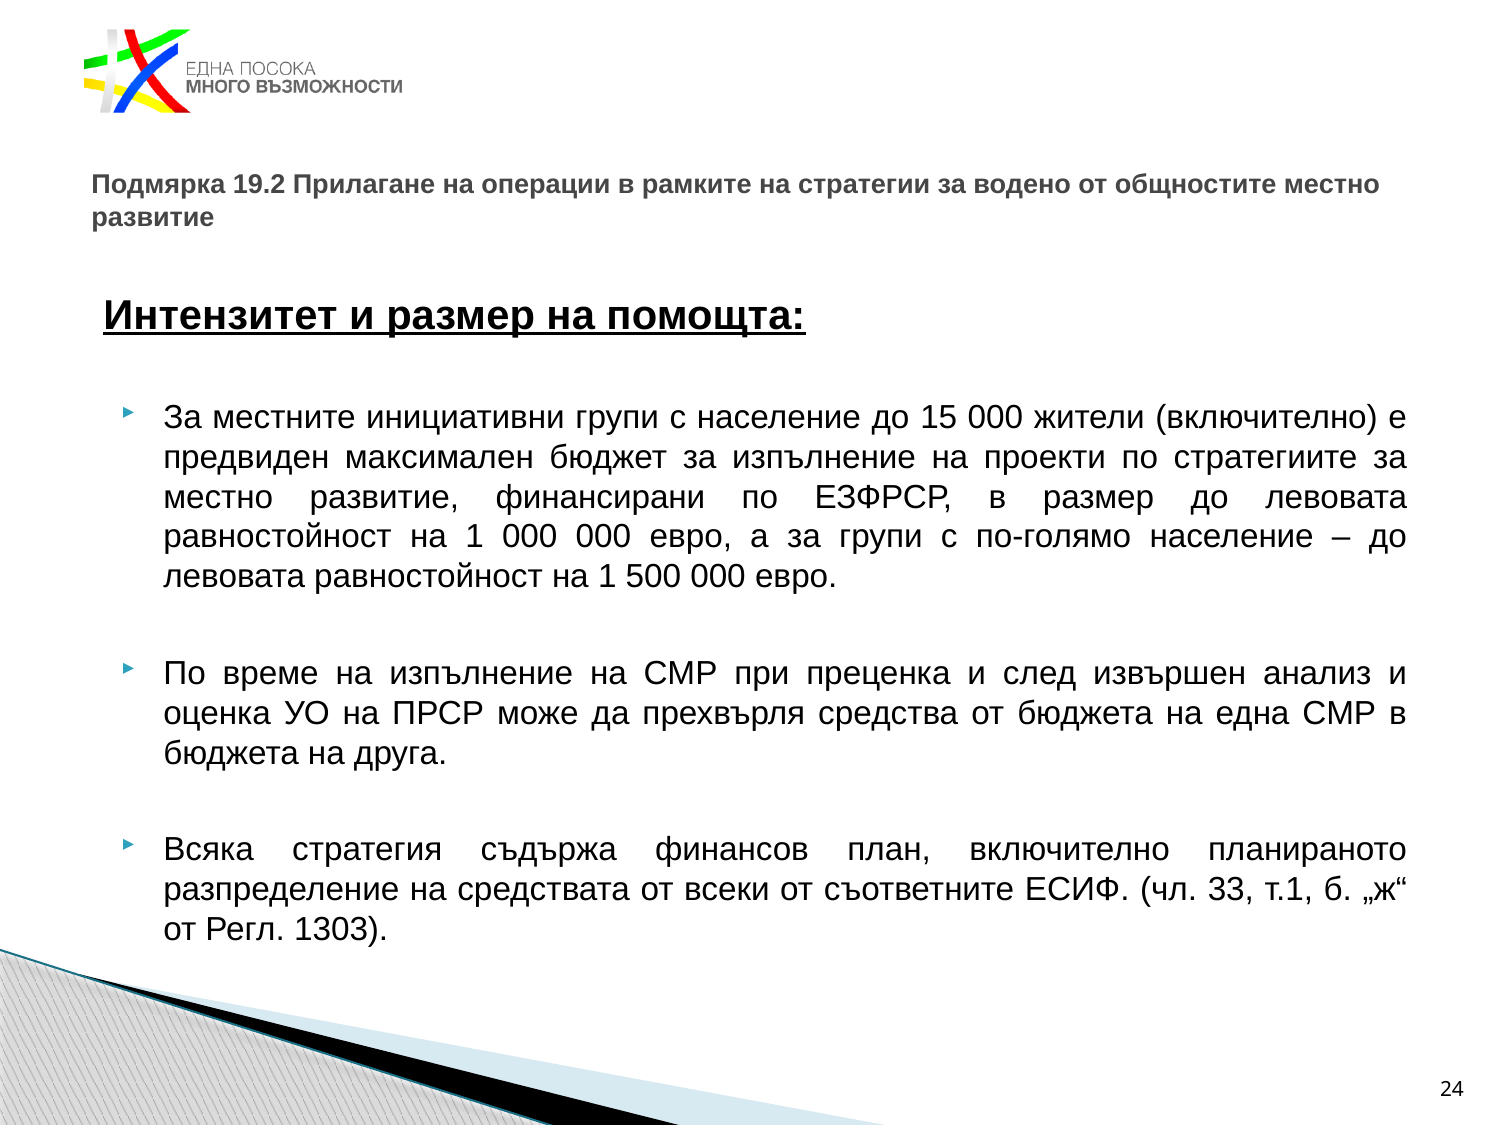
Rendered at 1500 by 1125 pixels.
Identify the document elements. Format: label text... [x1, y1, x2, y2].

text_box Интензитет и размер на помощта: За местните инициативни групи с население до 15 000 жители (включително) е предвиден максимален бюджет за изпълнение на проекти по стратегиите за местно развитие, финансирани по ЕЗФРСР, в размер до левовата равностойност на 1 000 000 евро, а за групи с по-голямо население – до левовата равностойност на 1 500 000 евро. По време на изпълнение на СМР при преценка и след извършен анализ и оценка УО на ПРСР може да прехвърля средства от бюджета на една СМР в бюджета на друга. Всяка стратегия съдържа финансов план, включително планираното разпределение на средствата от всеки от съответните ЕСИФ. (чл. 33, т.1, б. „ж“ от Регл. 1303). [88, 235, 1424, 955]
picture [52, 7, 432, 135]
slide_number 24 [1418, 1051, 1479, 1112]
title Подмярка 19.2 Прилагане на операции в рамките на стратегии за водено от общностите местно развитие [76, 94, 1427, 283]
